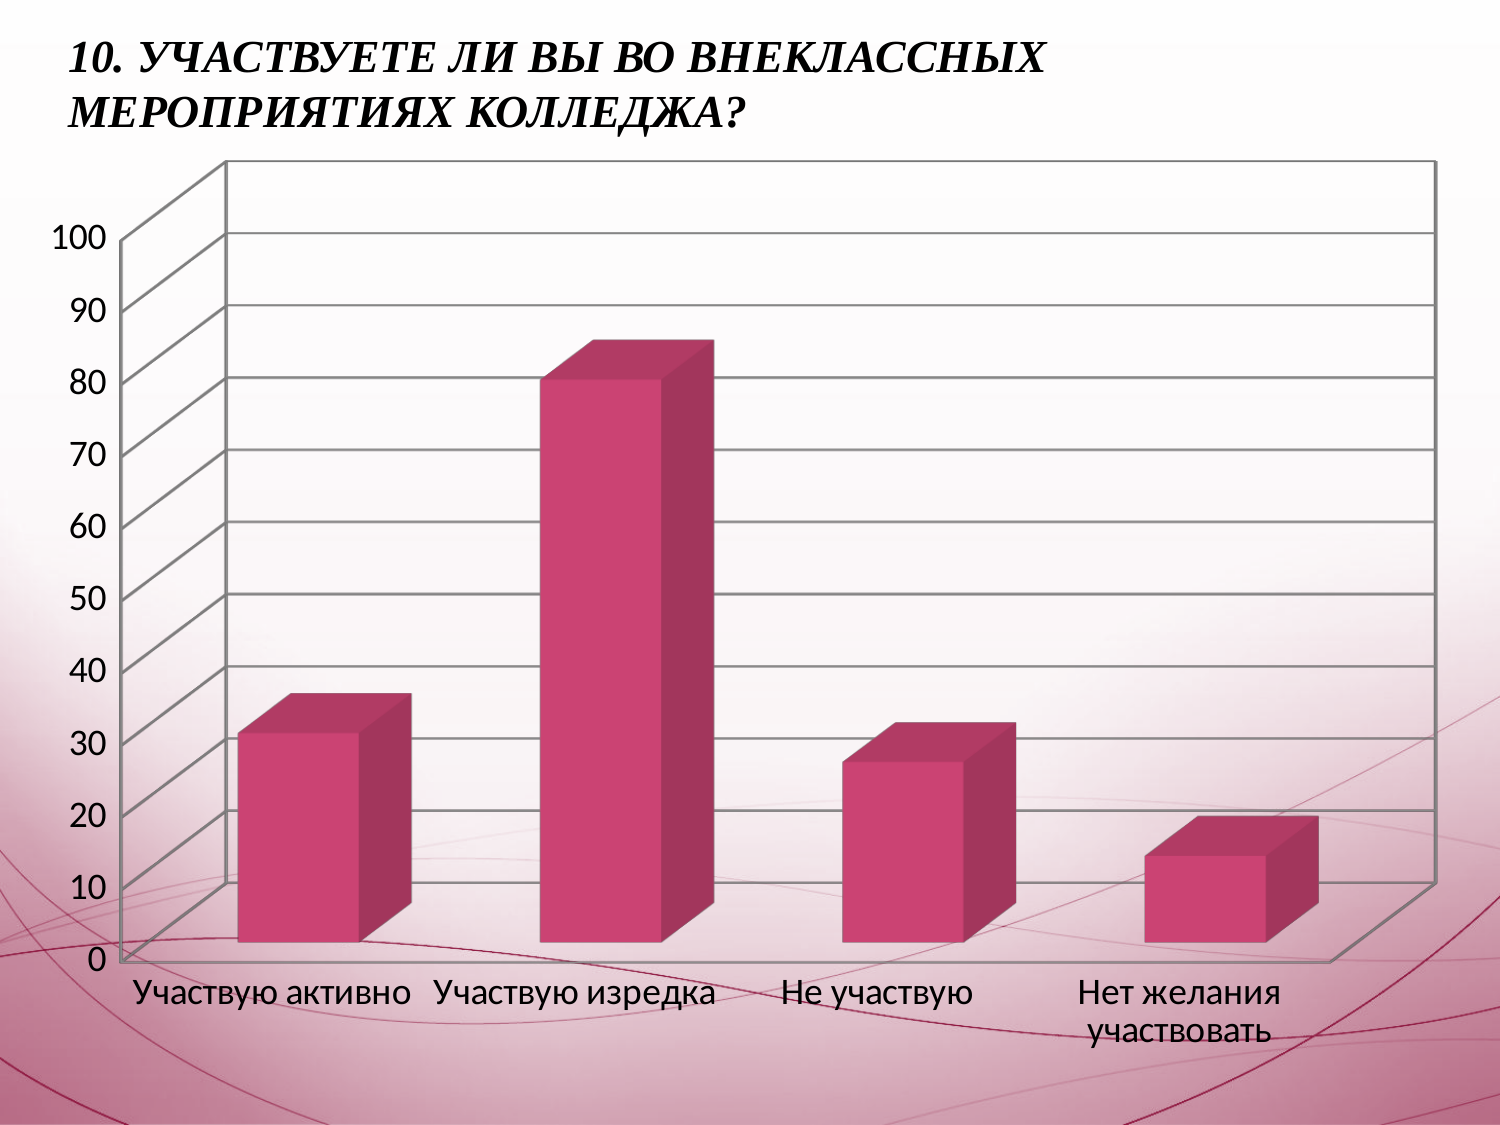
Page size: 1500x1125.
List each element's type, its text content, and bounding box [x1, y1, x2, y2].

subtitle 10. Участвуете ли Вы во внеклассных мероприятиях колледжа? [53, 19, 1436, 136]
chart [29, 136, 1459, 1083]
subtitle 10. Участвуете ли Вы во внеклассных мероприятиях колледжа? [53, 1090, 1436, 1094]
